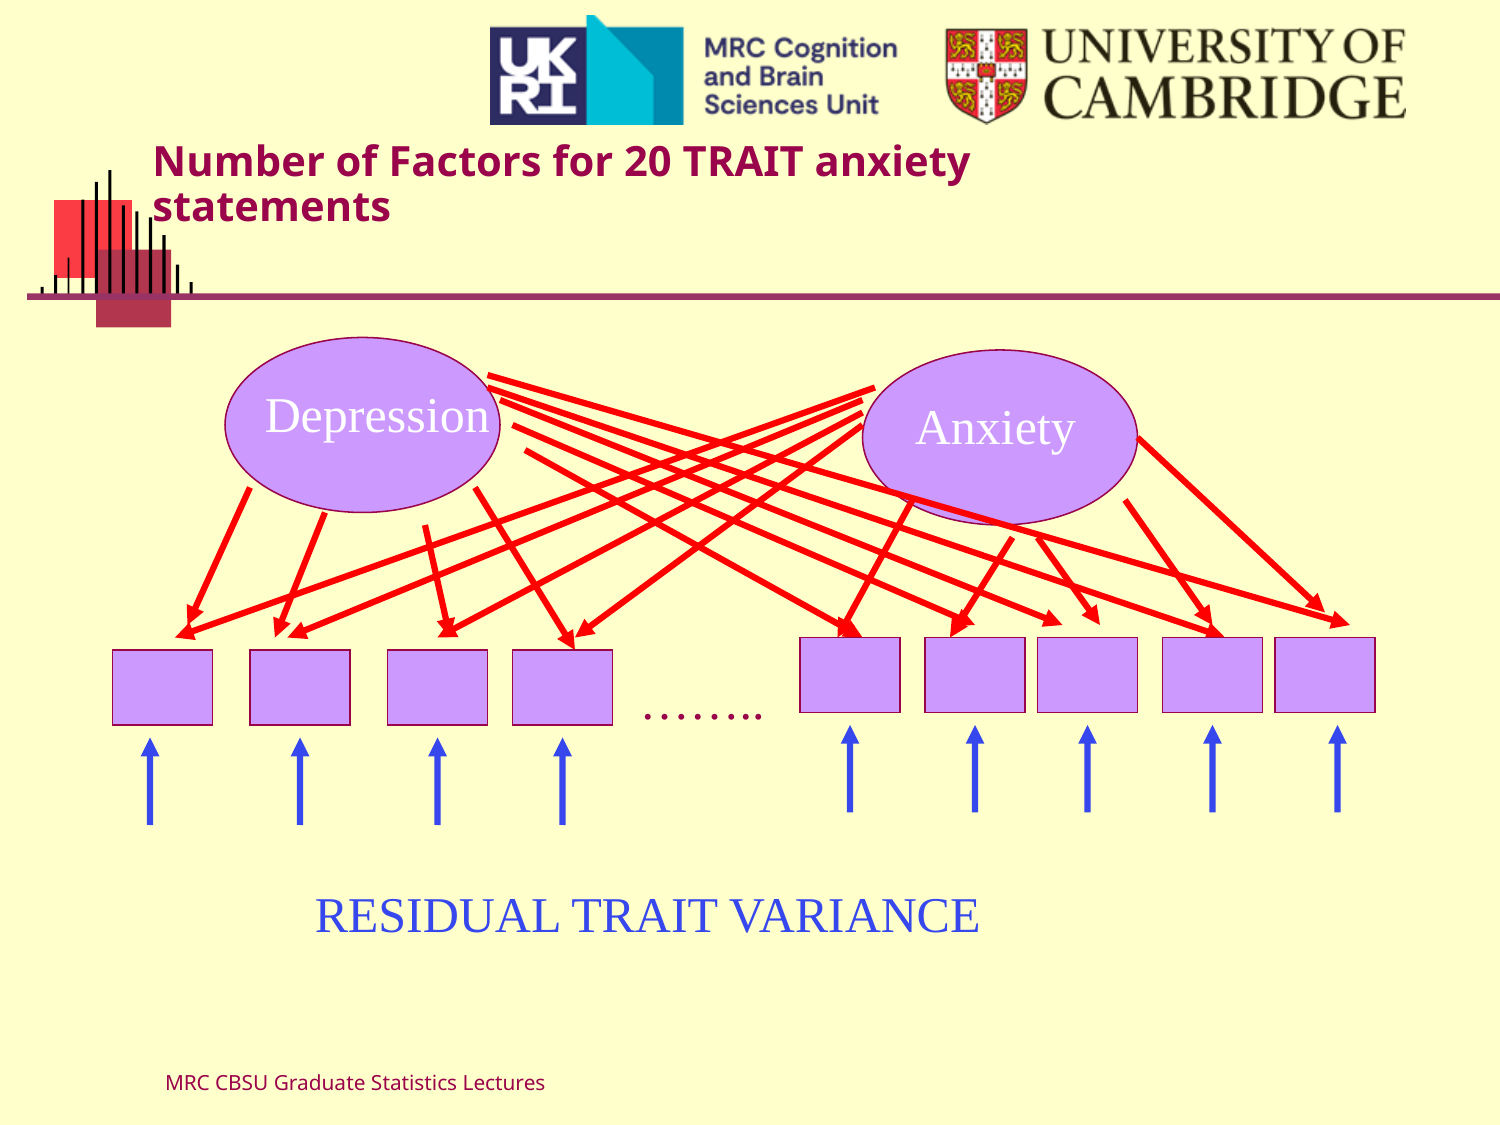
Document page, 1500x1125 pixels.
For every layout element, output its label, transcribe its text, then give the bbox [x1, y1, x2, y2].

footer MRC CBSU Graduate Statistics Lectures [149, 1062, 988, 1101]
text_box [74, 249, 1425, 1026]
picture [490, 15, 1406, 125]
title Number of Factors for 20 TRAIT anxiety statements [137, 137, 988, 233]
